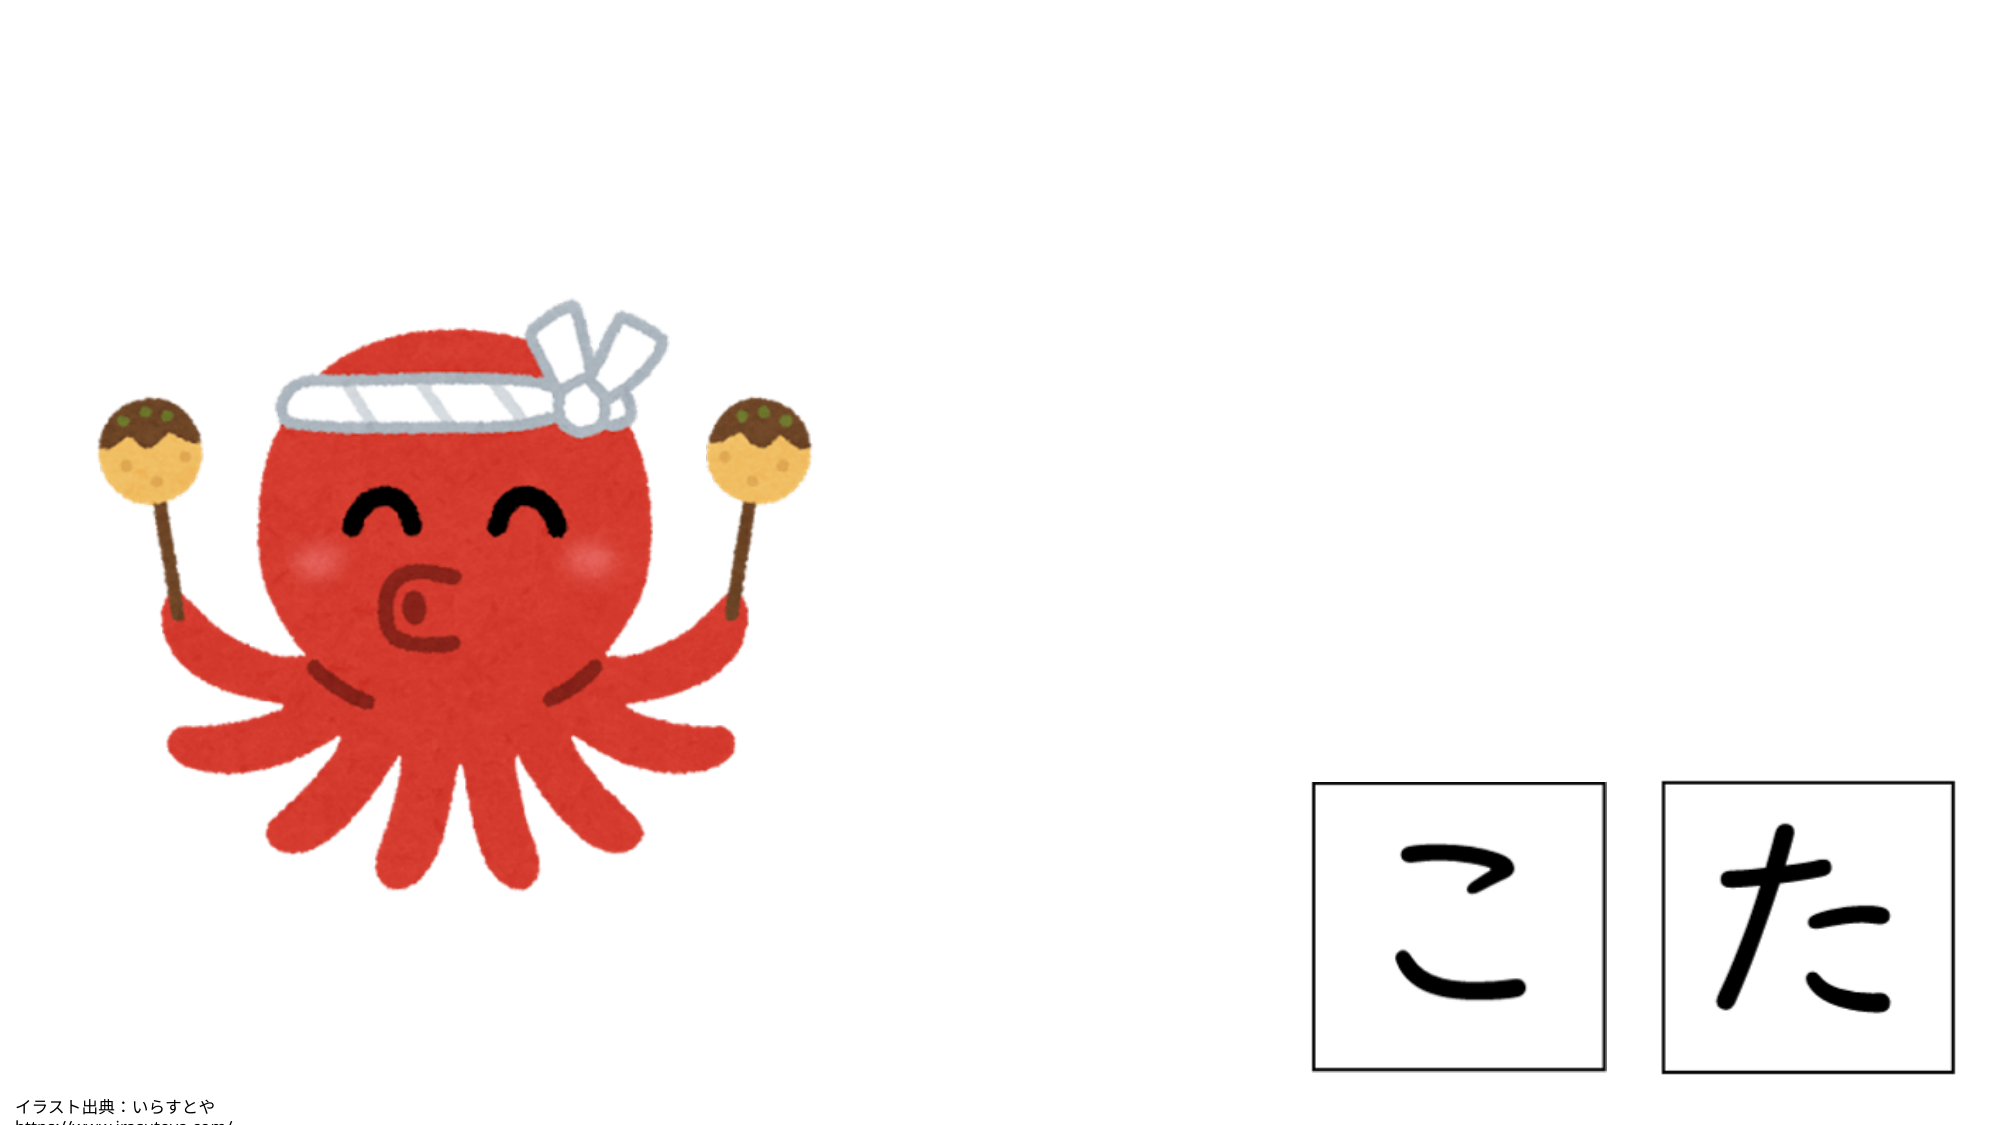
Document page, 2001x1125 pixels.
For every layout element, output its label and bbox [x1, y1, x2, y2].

picture [1311, 782, 1607, 1074]
list [82, 229, 835, 944]
picture [1661, 780, 1957, 1076]
